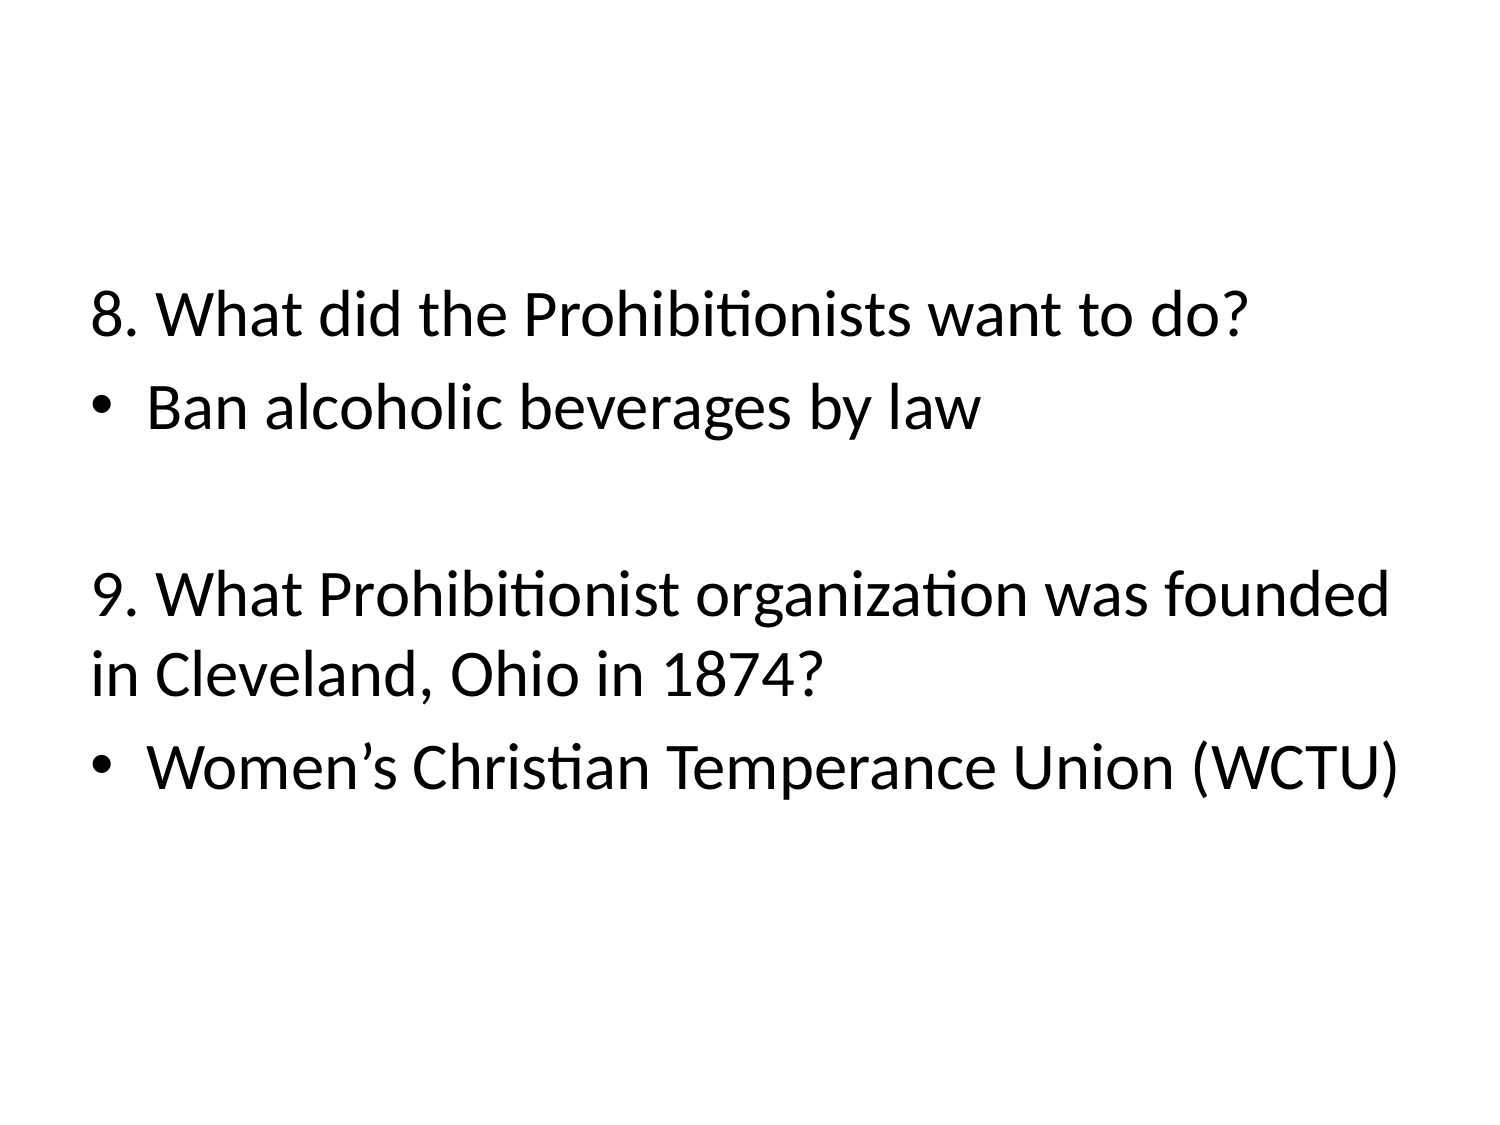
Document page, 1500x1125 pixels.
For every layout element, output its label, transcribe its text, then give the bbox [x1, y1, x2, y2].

list 8. What did the Prohibitionists want to do? Ban alcoholic beverages by law 9. What Prohibitionist organization was founded in Cleveland, Ohio in 1874? Women’s Christian Temperance Union (WCTU) [75, 262, 1425, 1005]
